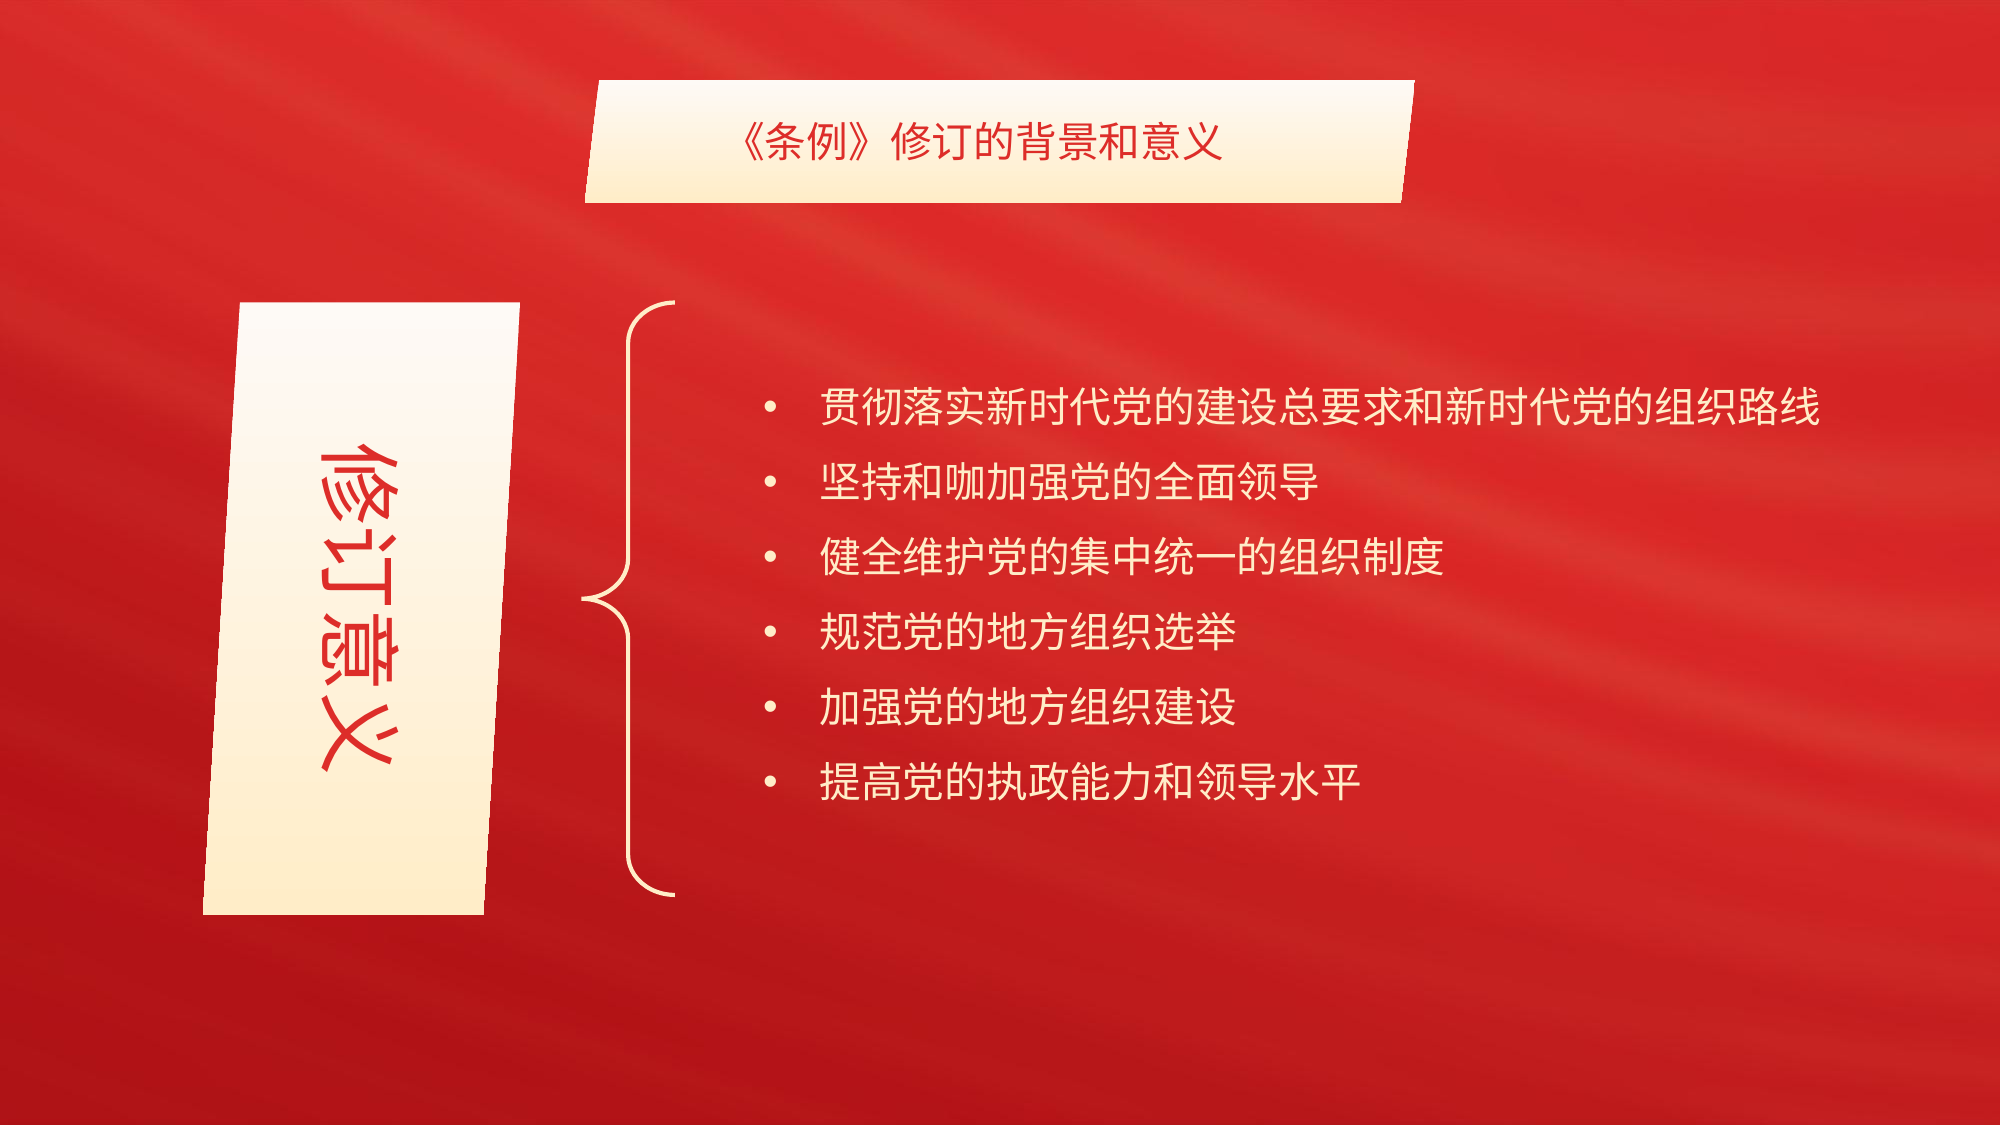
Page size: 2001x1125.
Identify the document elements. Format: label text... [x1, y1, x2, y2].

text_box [483, 79, 1464, 203]
text_box 贯彻落实新时代党的建设总要求和新时代党的组织路线 坚持和咖加强党的全面领导 健全维护党的集中统一的组织制度 规范党的地方组织选举 加强党的地方组织建设 提高党的执政能力和领导水平 [763, 356, 1894, 807]
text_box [202, 302, 521, 916]
picture [0, 0, 2000, 1125]
text_box [581, 302, 675, 896]
